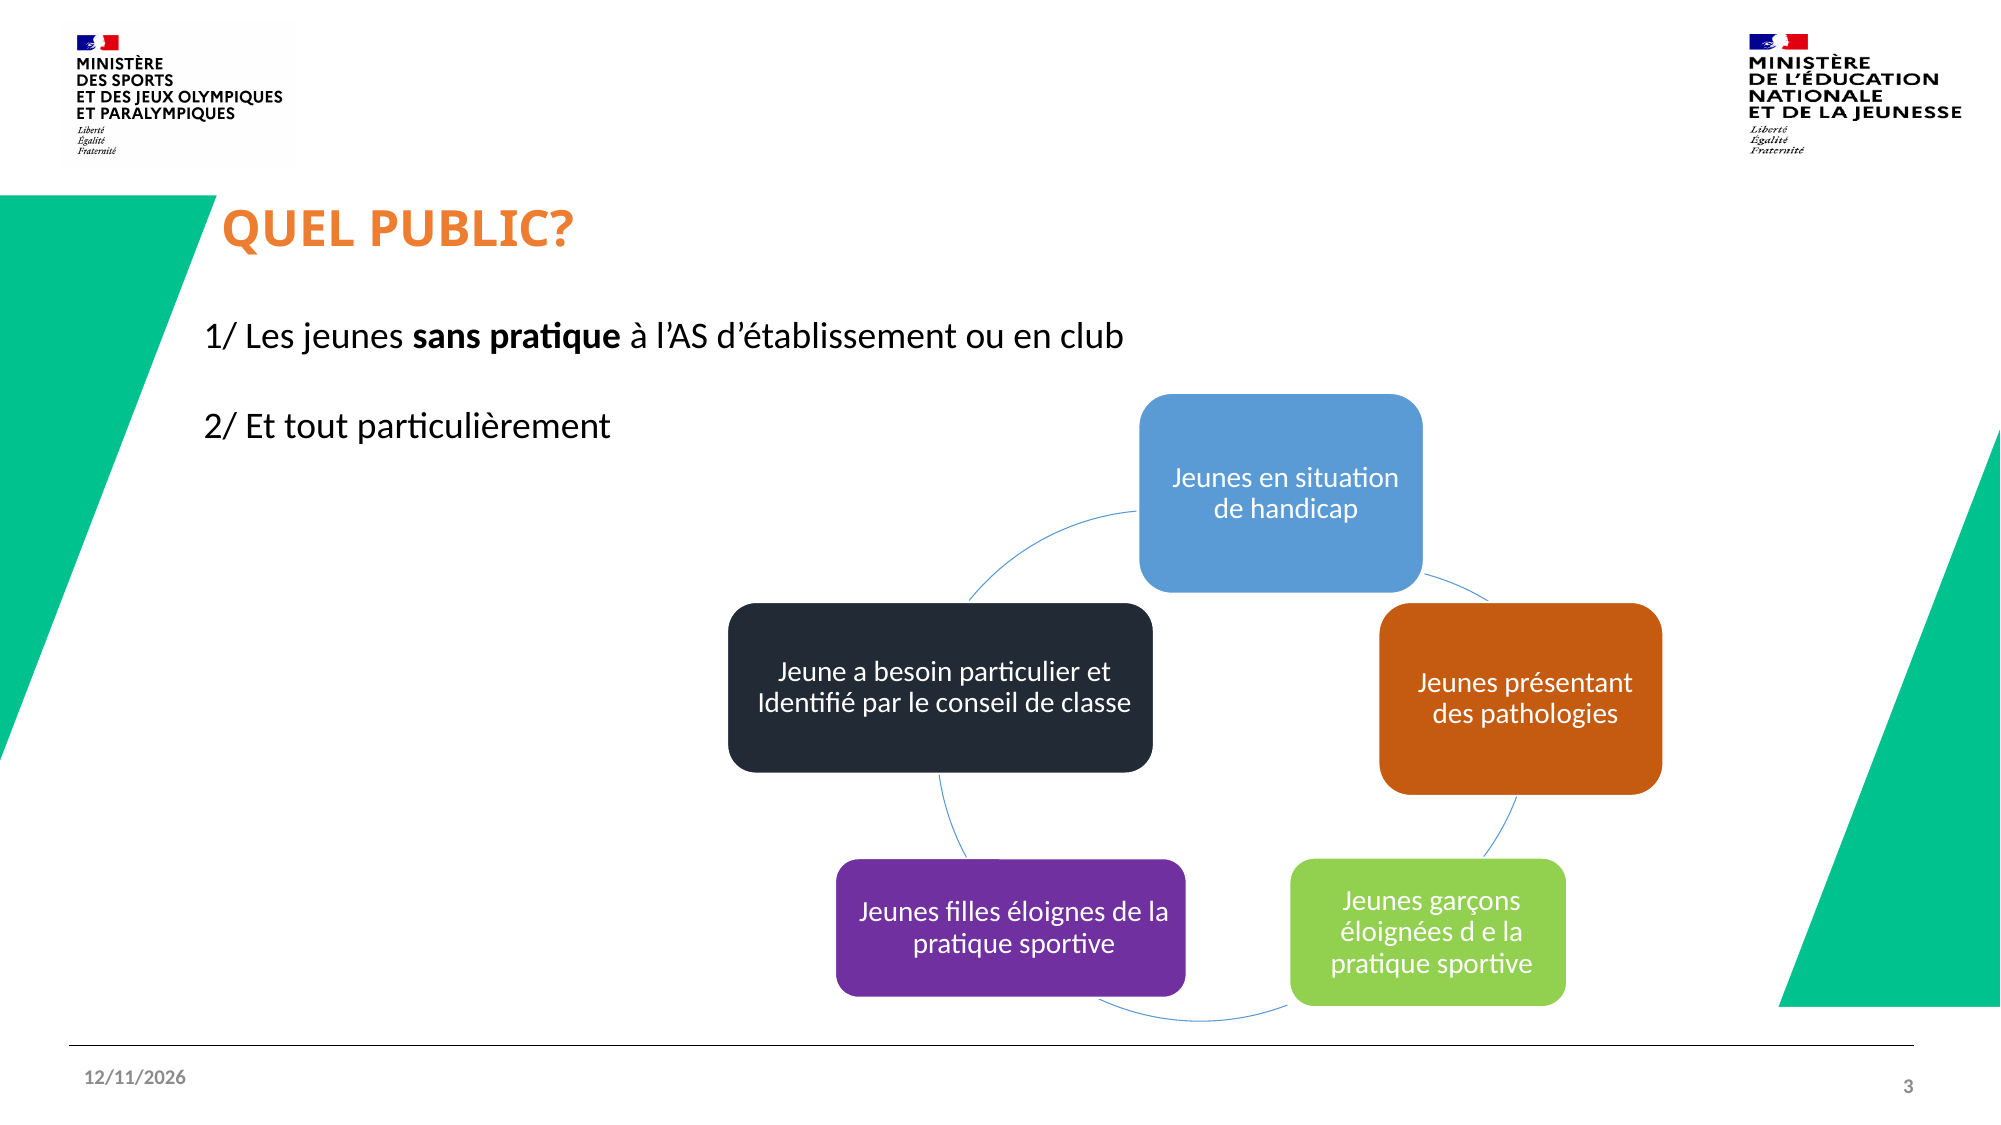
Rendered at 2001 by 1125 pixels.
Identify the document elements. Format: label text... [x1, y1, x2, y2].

text_box 1/ Les jeunes sans pratique à l’AS d’établissement ou en club 2/ Et tout particulièrement [188, 303, 1963, 454]
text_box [594, 415, 1812, 985]
picture [1749, 34, 1963, 155]
picture [62, 20, 297, 169]
title QUEL PUBLIC? [206, 195, 1619, 267]
slide_number 3 [1618, 1046, 1914, 1125]
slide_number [69, 1046, 519, 1107]
